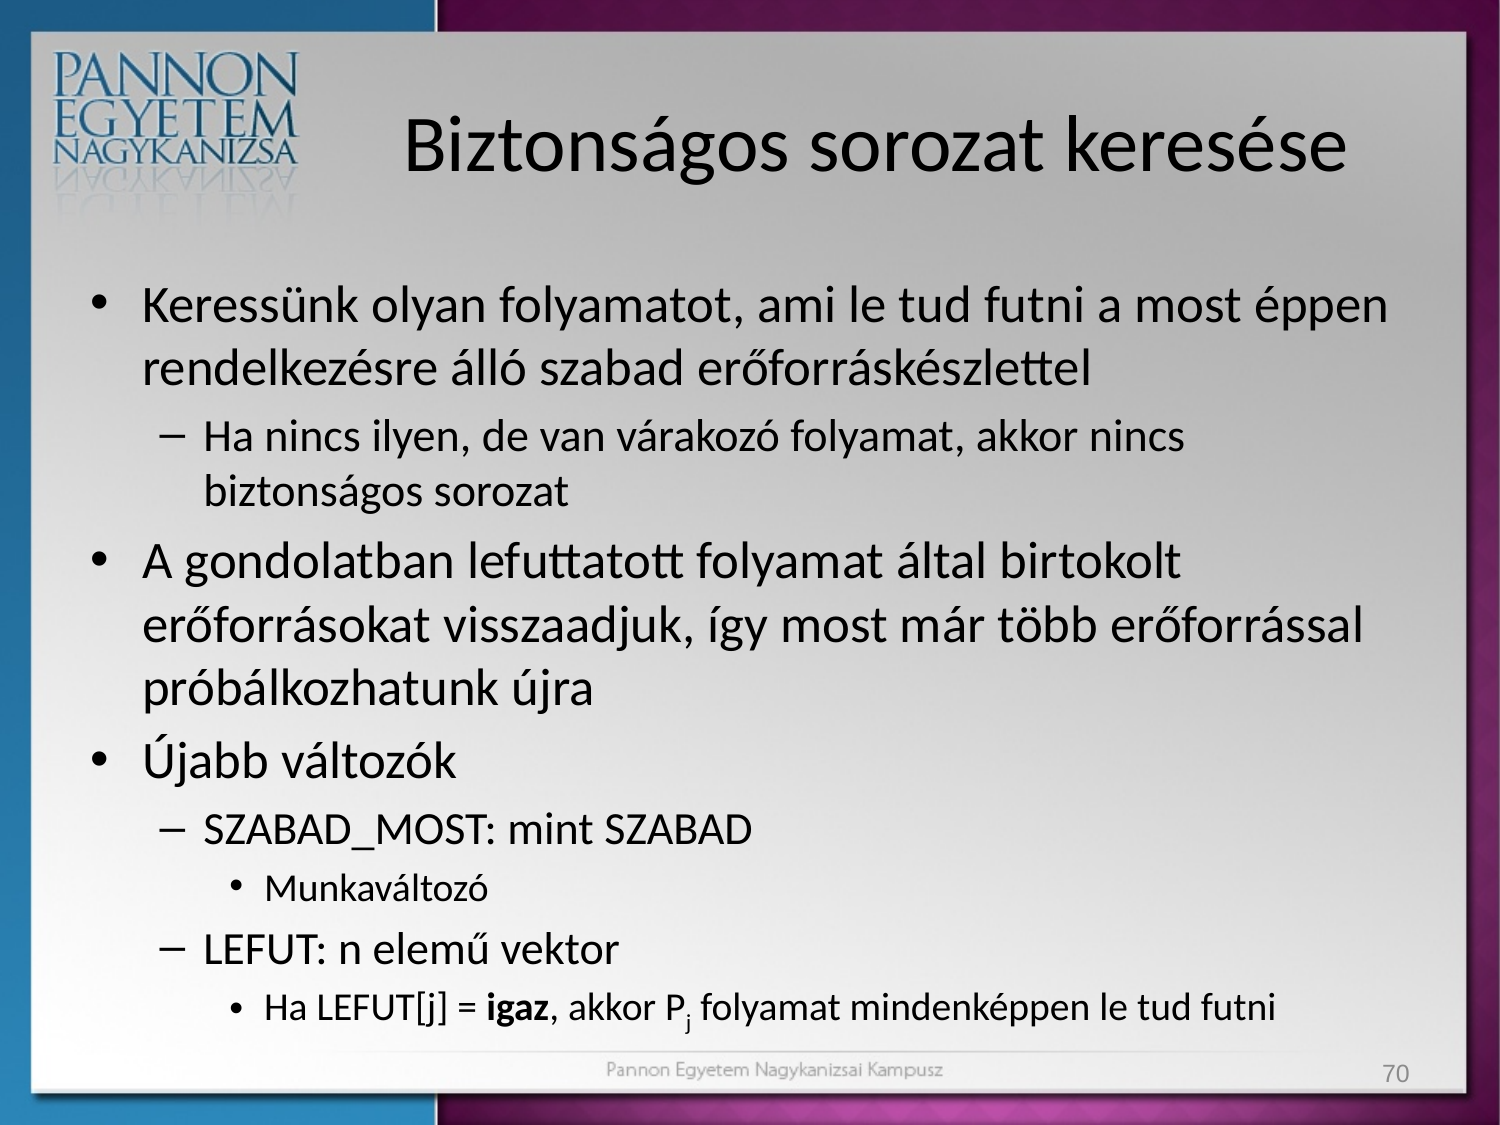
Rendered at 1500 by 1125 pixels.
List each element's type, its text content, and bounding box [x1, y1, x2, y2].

title Biztonságos sorozat keresése [328, 45, 1425, 233]
slide_number 70 [1074, 1042, 1425, 1103]
picture [0, 0, 1500, 1125]
list Keressünk olyan folyamatot, ami le tud futni a most éppen rendelkezésre álló szabad erőforráskészlettel Ha nincs ilyen, de van várakozó folyamat, akkor nincs biztonságos sorozat A gondolatban lefuttatott folyamat által birtokolt erőforrásokat visszaadjuk, így most már több erőforrással próbálkozhatunk újra Újabb változók SZABAD_MOST: mint SZABAD Munkaváltozó LEFUT: n elemű vektor Ha LEFUT[j] = igaz, akkor Pj folyamat mindenképpen le tud futni [75, 262, 1425, 1050]
